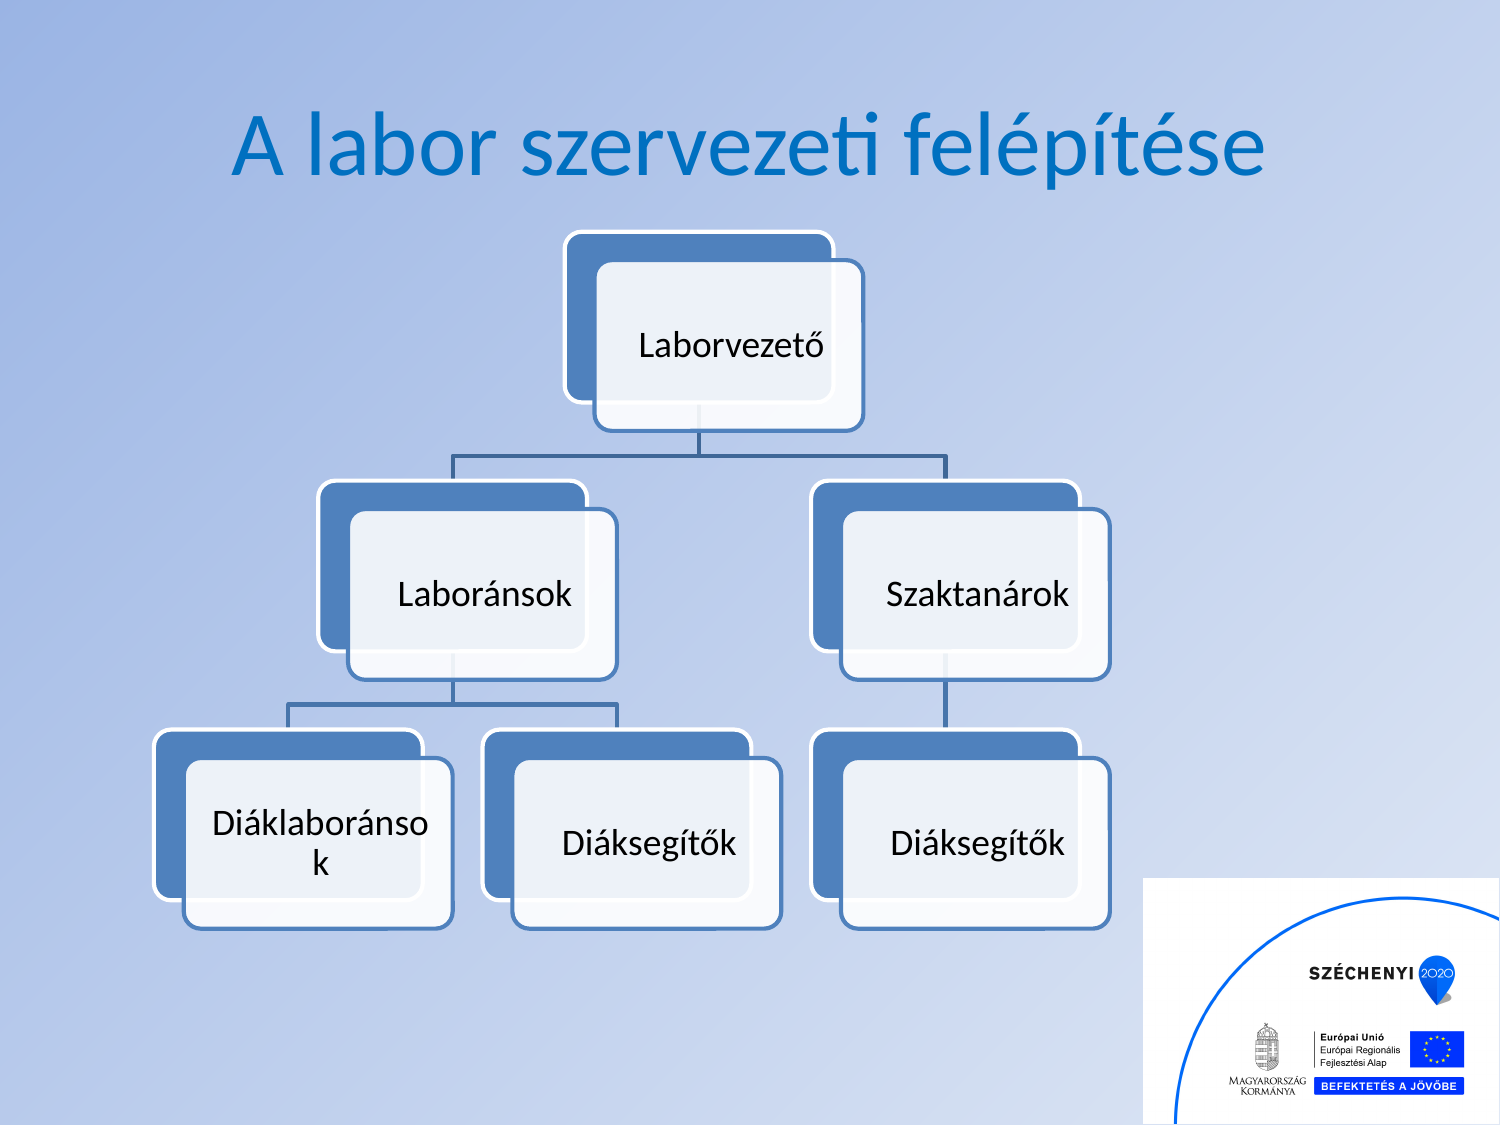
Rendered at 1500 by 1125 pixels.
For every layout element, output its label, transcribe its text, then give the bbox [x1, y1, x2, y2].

picture [1143, 878, 1499, 1124]
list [17, 231, 1247, 929]
title A labor szervezeti felépítése [75, 45, 1425, 233]
